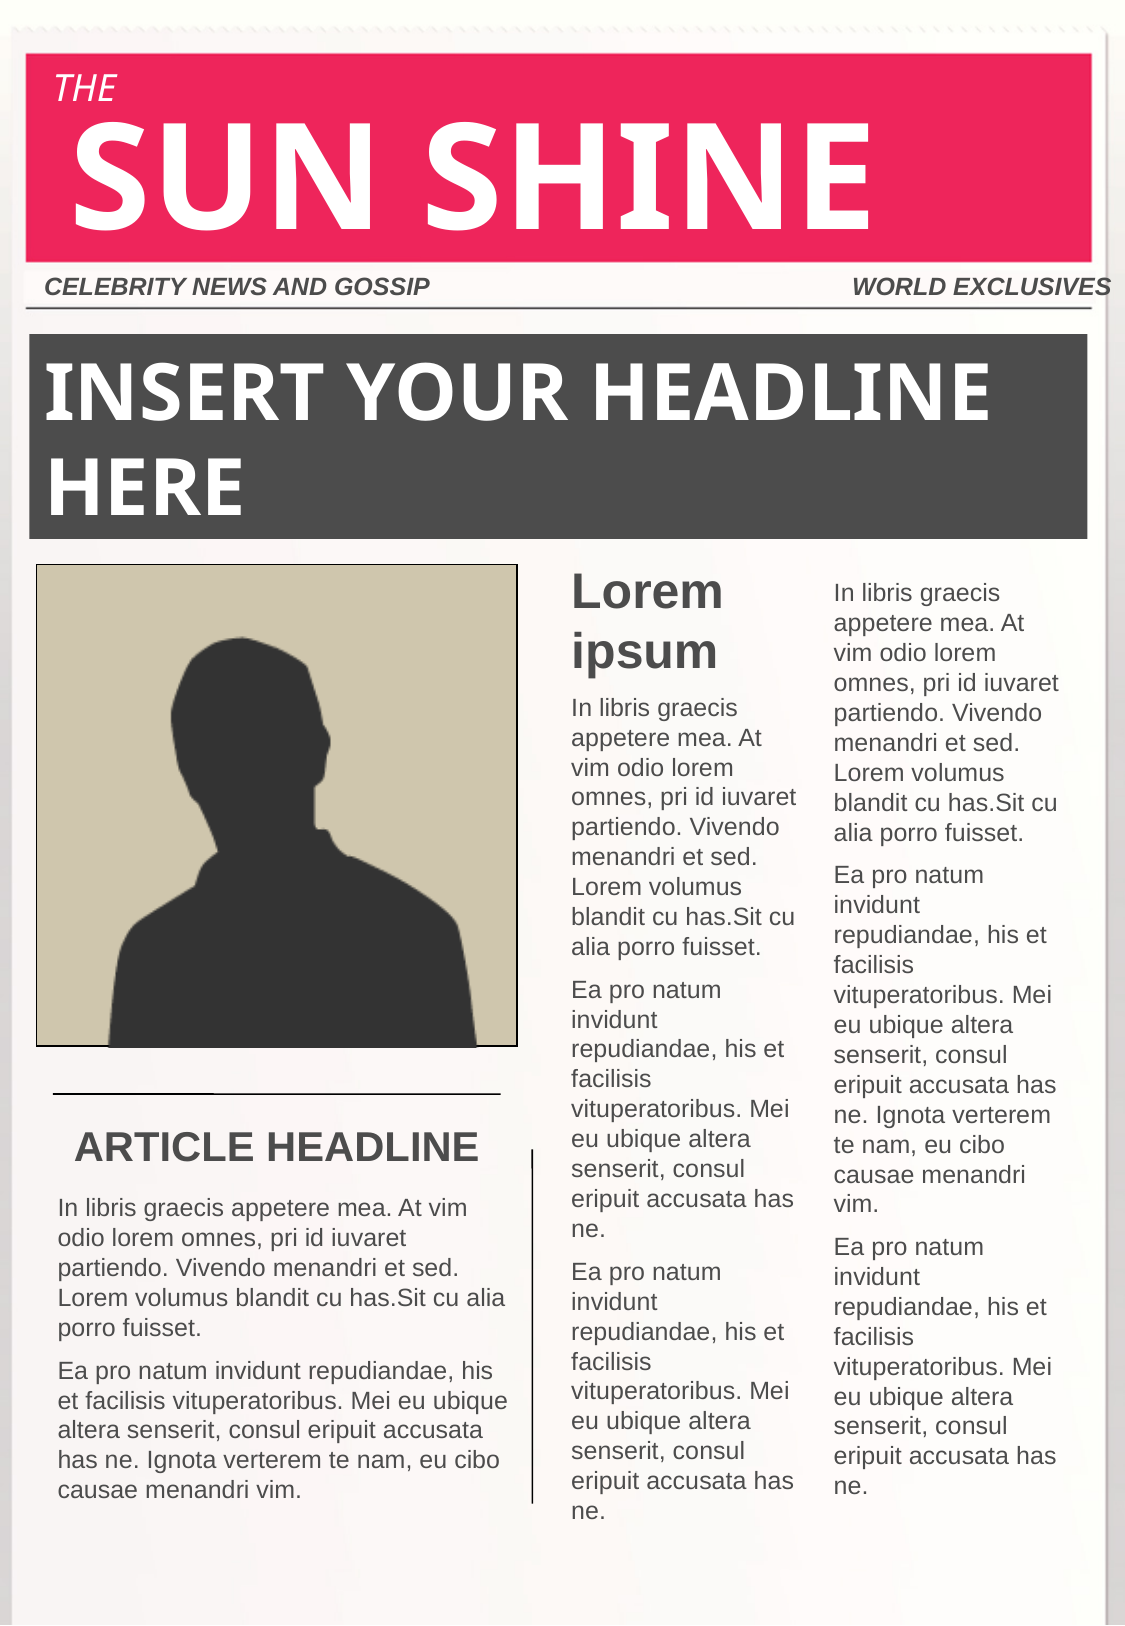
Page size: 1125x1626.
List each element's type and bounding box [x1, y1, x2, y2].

picture [0, 0, 1125, 1625]
text_box [36, 564, 517, 1048]
